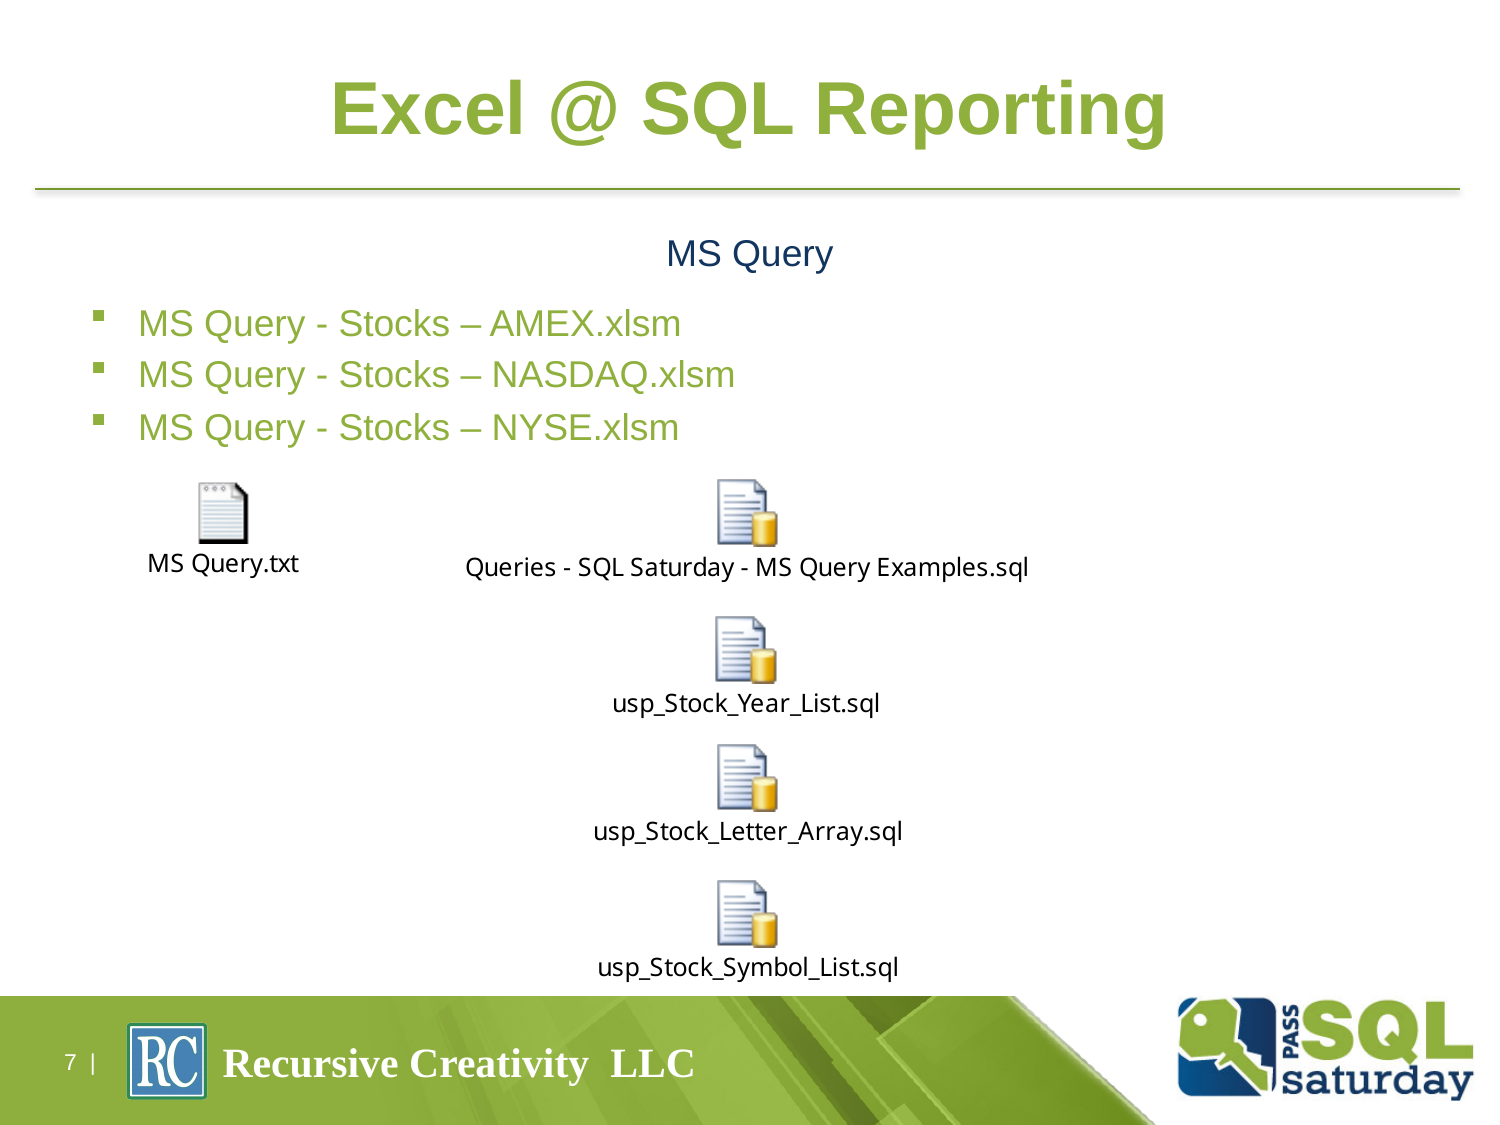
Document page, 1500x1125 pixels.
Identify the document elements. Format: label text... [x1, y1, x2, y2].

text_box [565, 742, 931, 856]
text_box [586, 615, 907, 729]
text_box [565, 879, 931, 993]
picture [0, 969, 1483, 1125]
text_box 7 | [37, 1031, 124, 1092]
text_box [414, 478, 1079, 592]
title Excel @ SQL Reporting [75, 39, 1425, 170]
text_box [131, 475, 312, 589]
footer Recursive Creativity LLC [207, 1031, 825, 1092]
list MS Query MS Query - Stocks – AMEX.xlsm MS Query - Stocks – NASDAQ.xlsm MS Query - Stocks – NYSE.xlsm [75, 221, 1425, 457]
